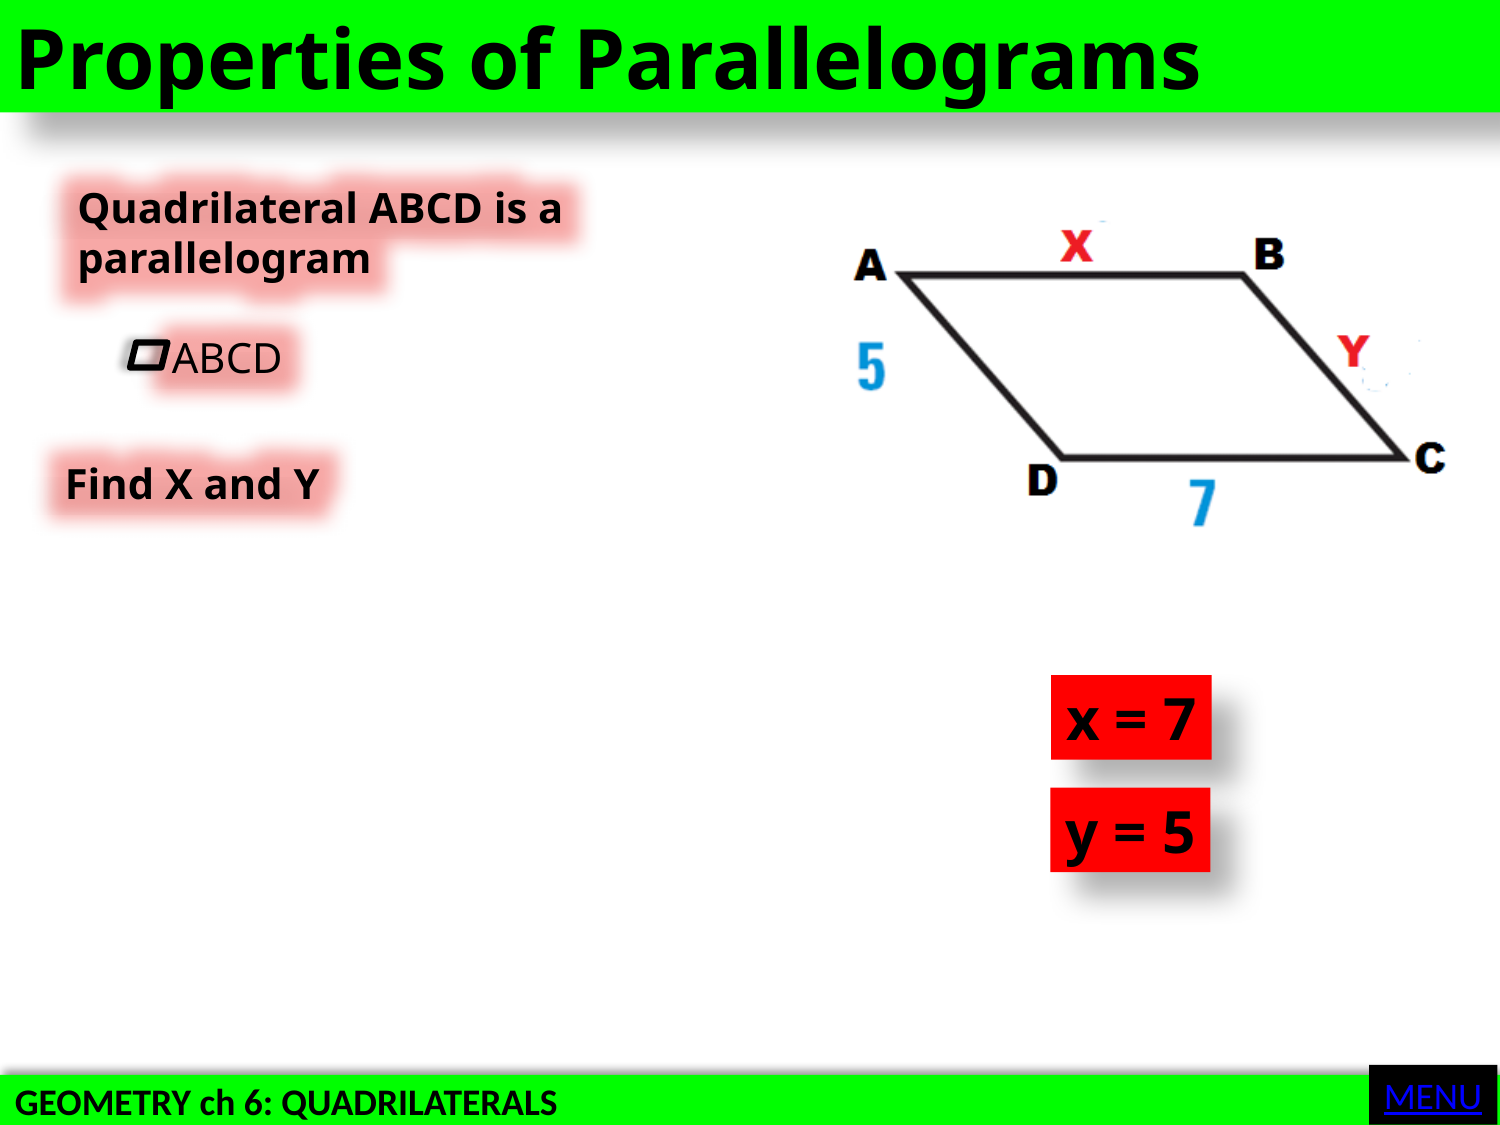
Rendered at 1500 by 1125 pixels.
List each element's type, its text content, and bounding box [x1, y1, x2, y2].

text_box ABCD [124, 324, 338, 390]
text_box Quadrilateral ABCD is a parallelogram [62, 174, 688, 290]
text_box GEOMETRY ch 6: QUADRILATERALS [0, 1073, 1369, 1125]
text_box y = 5 [1050, 787, 1211, 873]
text_box Find X and Y [50, 450, 675, 515]
text_box MENU [1369, 1064, 1498, 1125]
text_box x = 7 [1051, 675, 1212, 760]
picture [801, 199, 1500, 568]
text_box [128, 340, 169, 370]
text_box Properties of Parallelograms [0, 0, 1500, 114]
